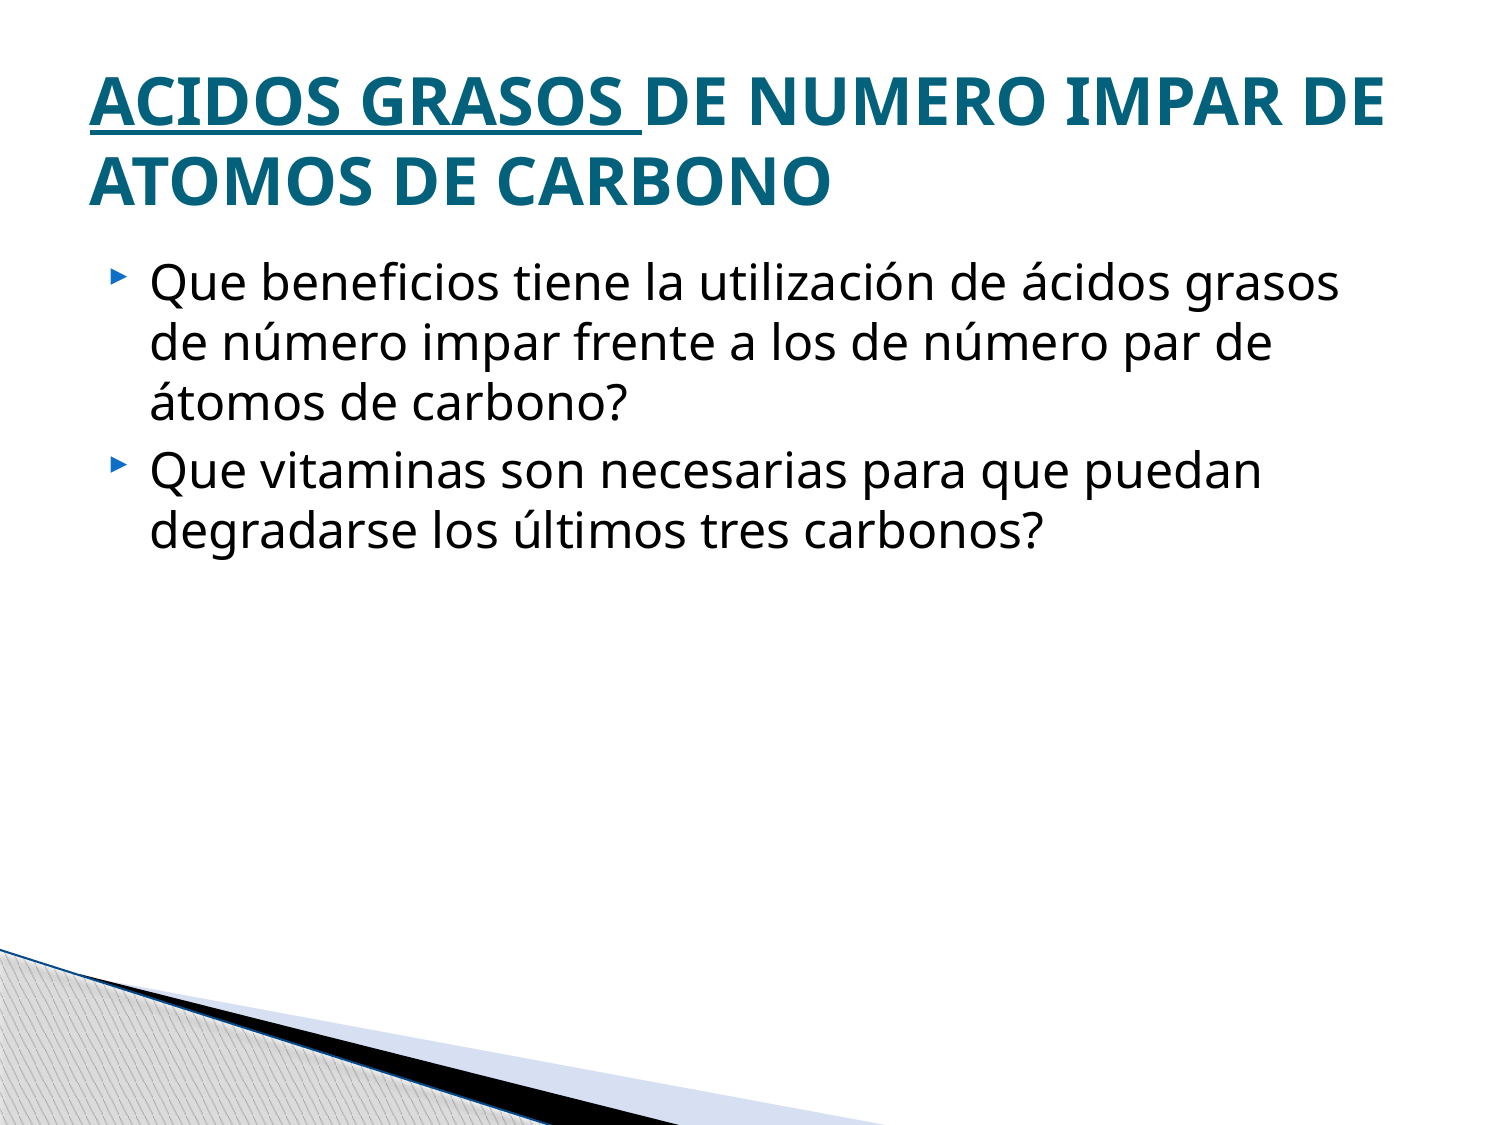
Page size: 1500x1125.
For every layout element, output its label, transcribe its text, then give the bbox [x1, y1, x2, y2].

list Que beneficios tiene la utilización de ácidos grasos de número impar frente a los de número par de átomos de carbono? Que vitaminas son necesarias para que puedan degradarse los últimos tres carbonos? [74, 242, 1426, 986]
title ACIDOS GRASOS DE NUMERO IMPAR DE ATOMOS DE CARBONO [75, 45, 1425, 233]
